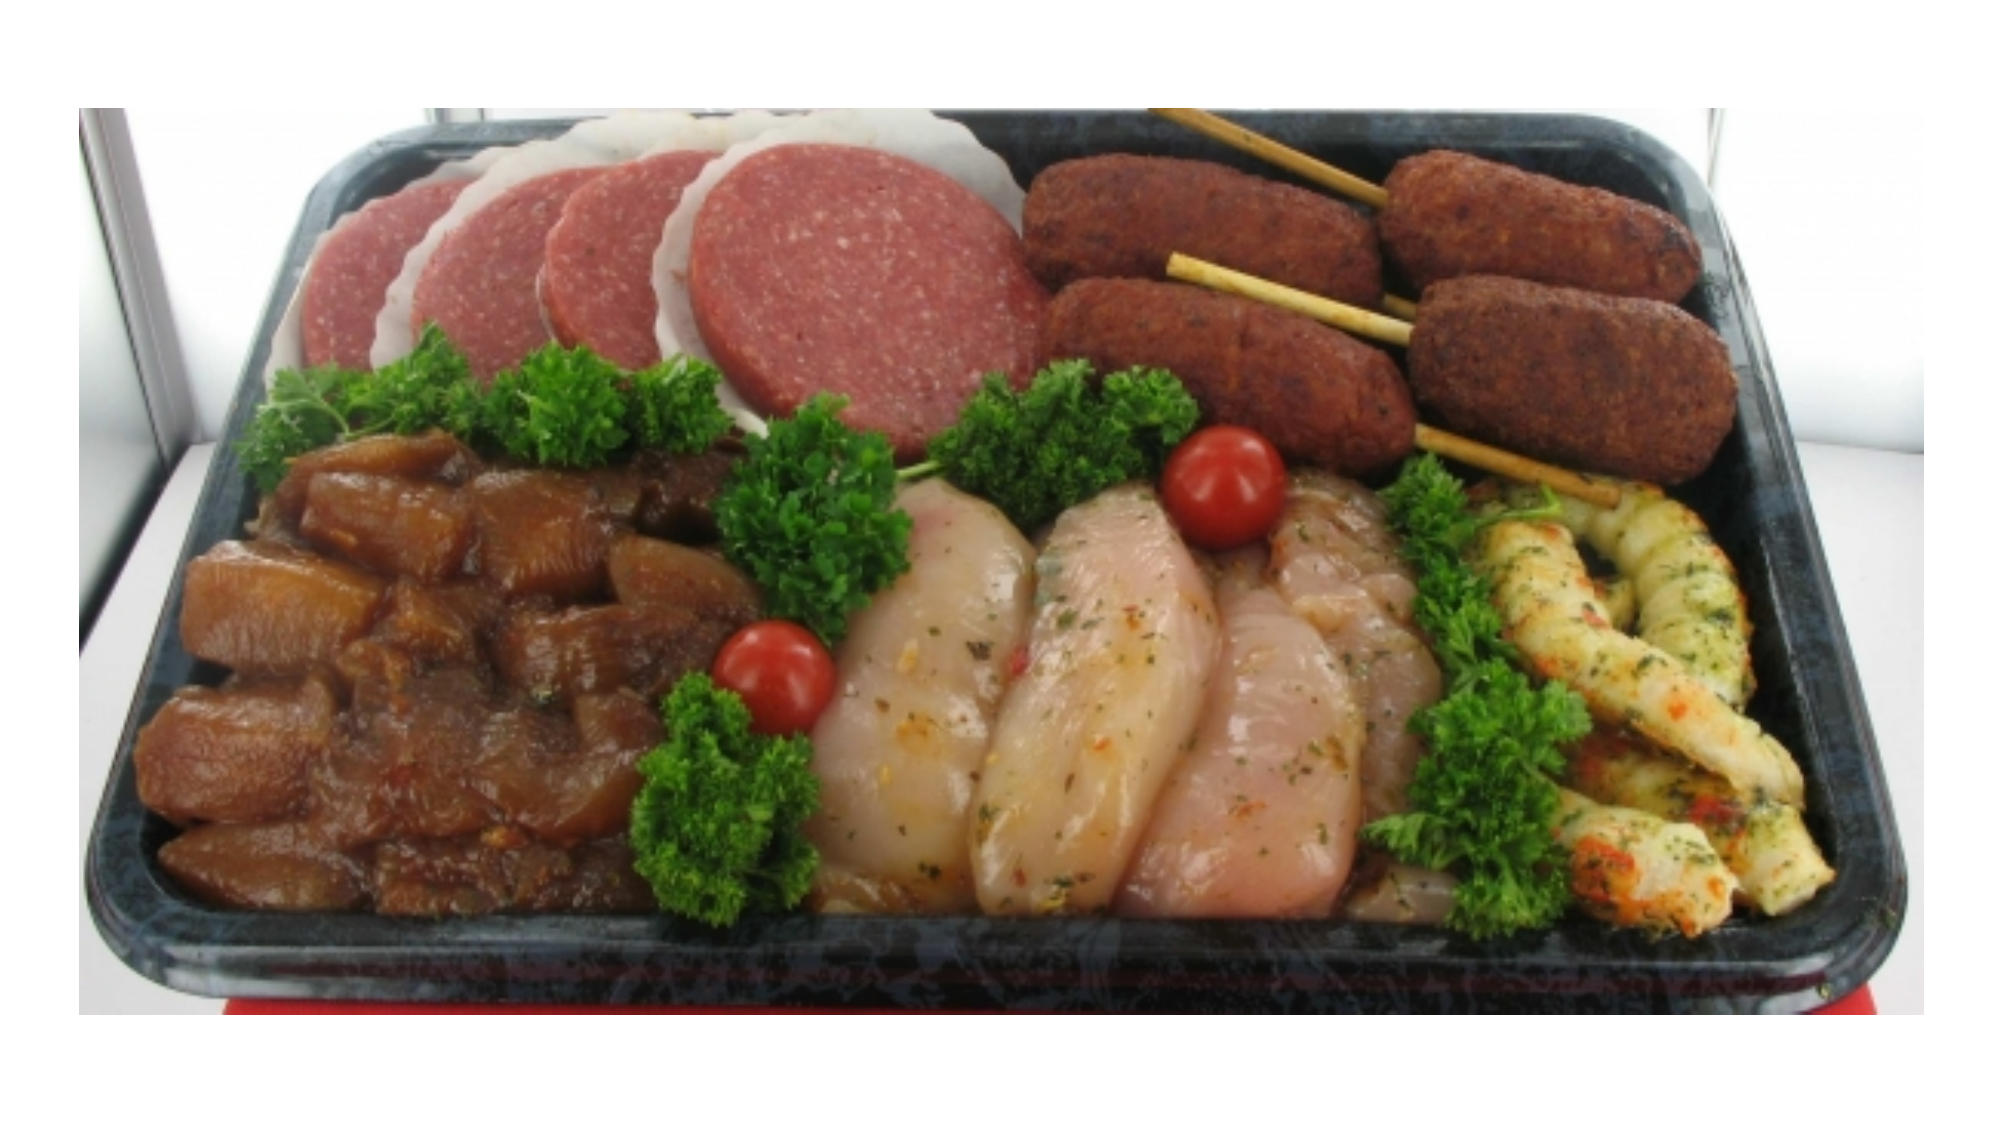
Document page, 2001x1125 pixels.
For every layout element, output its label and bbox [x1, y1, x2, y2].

picture [79, 107, 1924, 1015]
